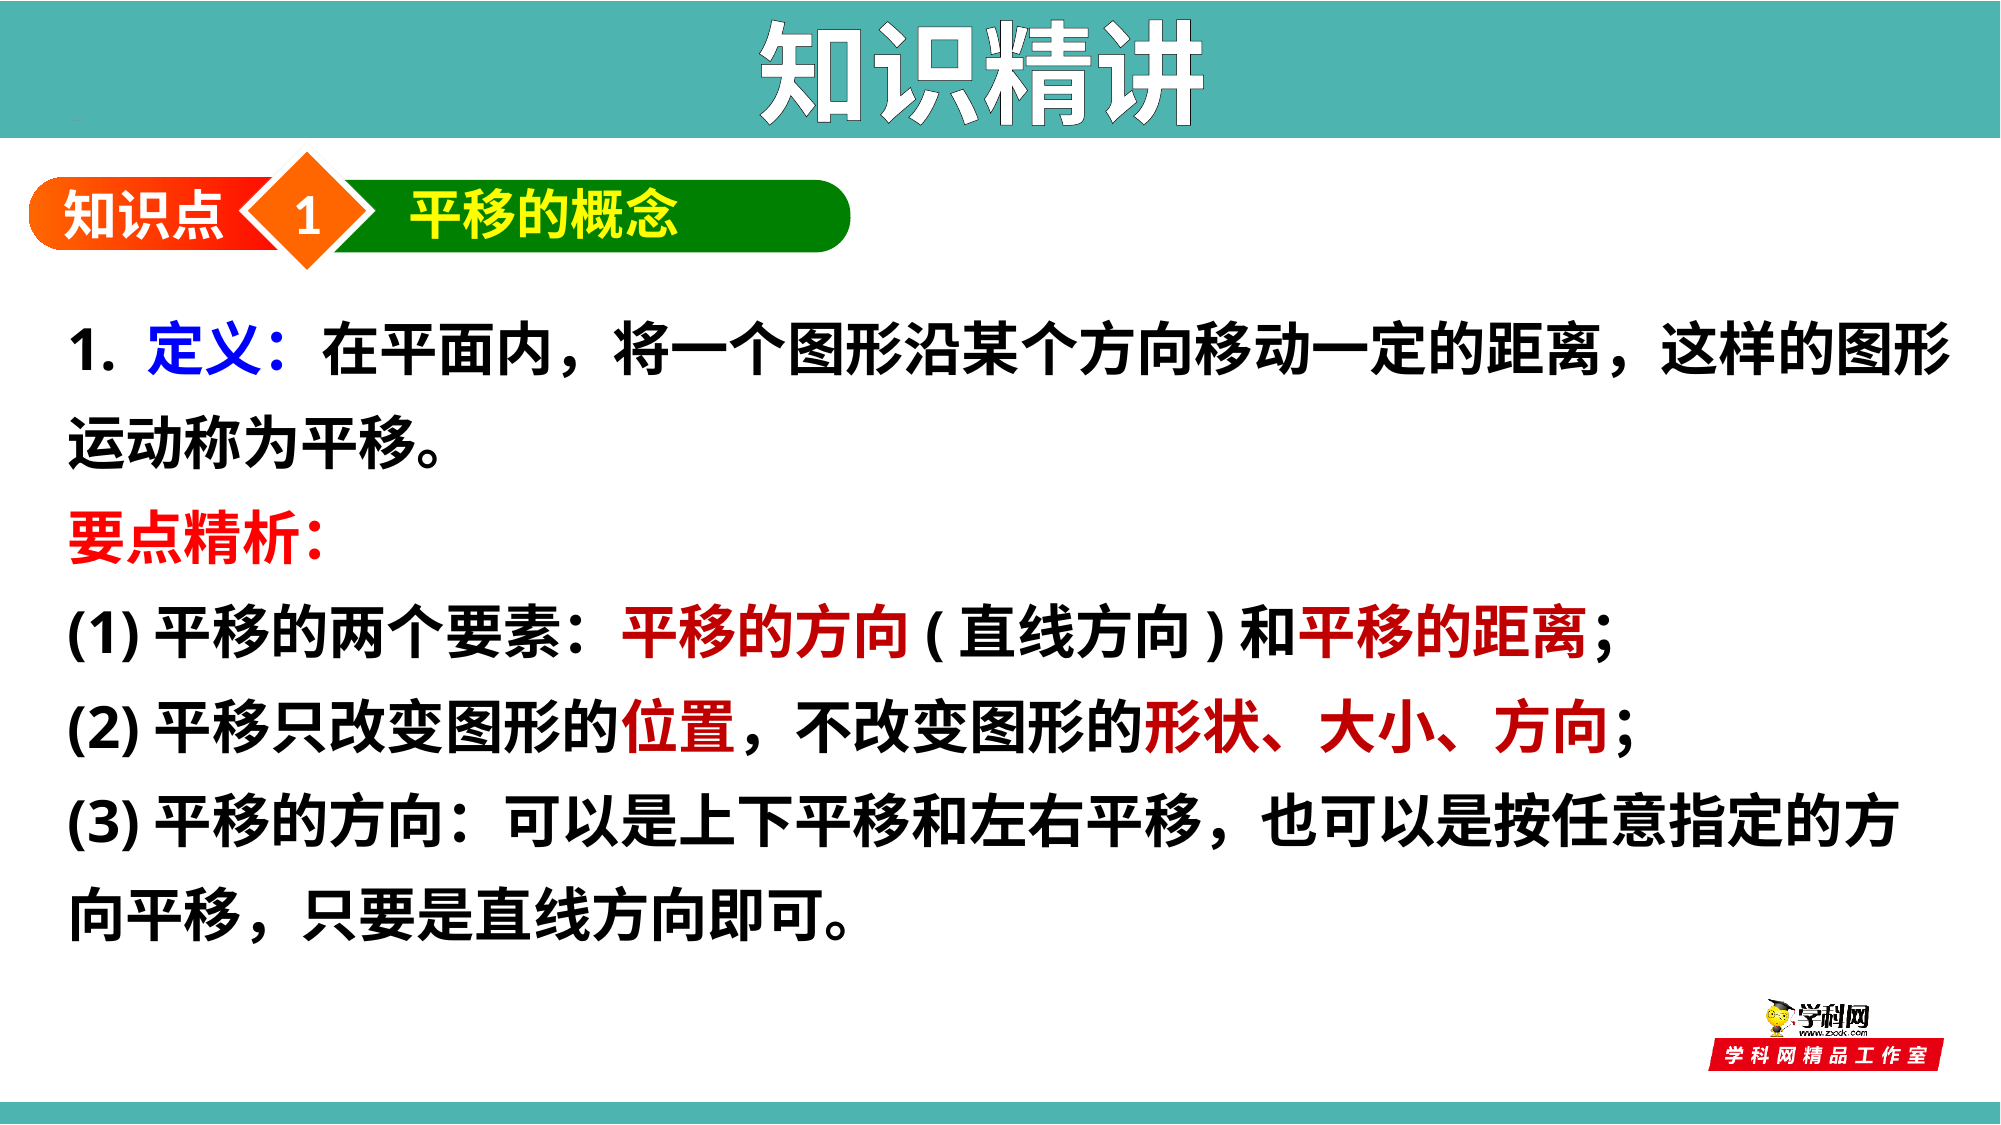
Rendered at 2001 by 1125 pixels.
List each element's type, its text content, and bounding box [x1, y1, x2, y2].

text_box [332, 179, 393, 253]
text_box 1. 定义：在平面内，将一个图形沿某个方向移动一定的距离，这样的图形运动称为平移。 要点精析： (1)平移的两个要素：平移的方向(直线方向)和平移的距离； (2)平移只改变图形的位置，不改变图形的形状、大小、方向； (3)平移的方向：可以是上下平移和左右平移，也可以是按任意指定的方向平移，只要是直线方向即可。 [52, 280, 1969, 956]
text_box 知识点 [48, 173, 241, 254]
picture [0, 1, 2001, 1124]
text_box 平移的概念 [393, 172, 695, 253]
text_box 1 [243, 146, 371, 275]
text_box [29, 181, 48, 246]
text_box [695, 179, 851, 253]
text_box 知识精讲 [742, 0, 1223, 146]
text_box [241, 177, 281, 250]
